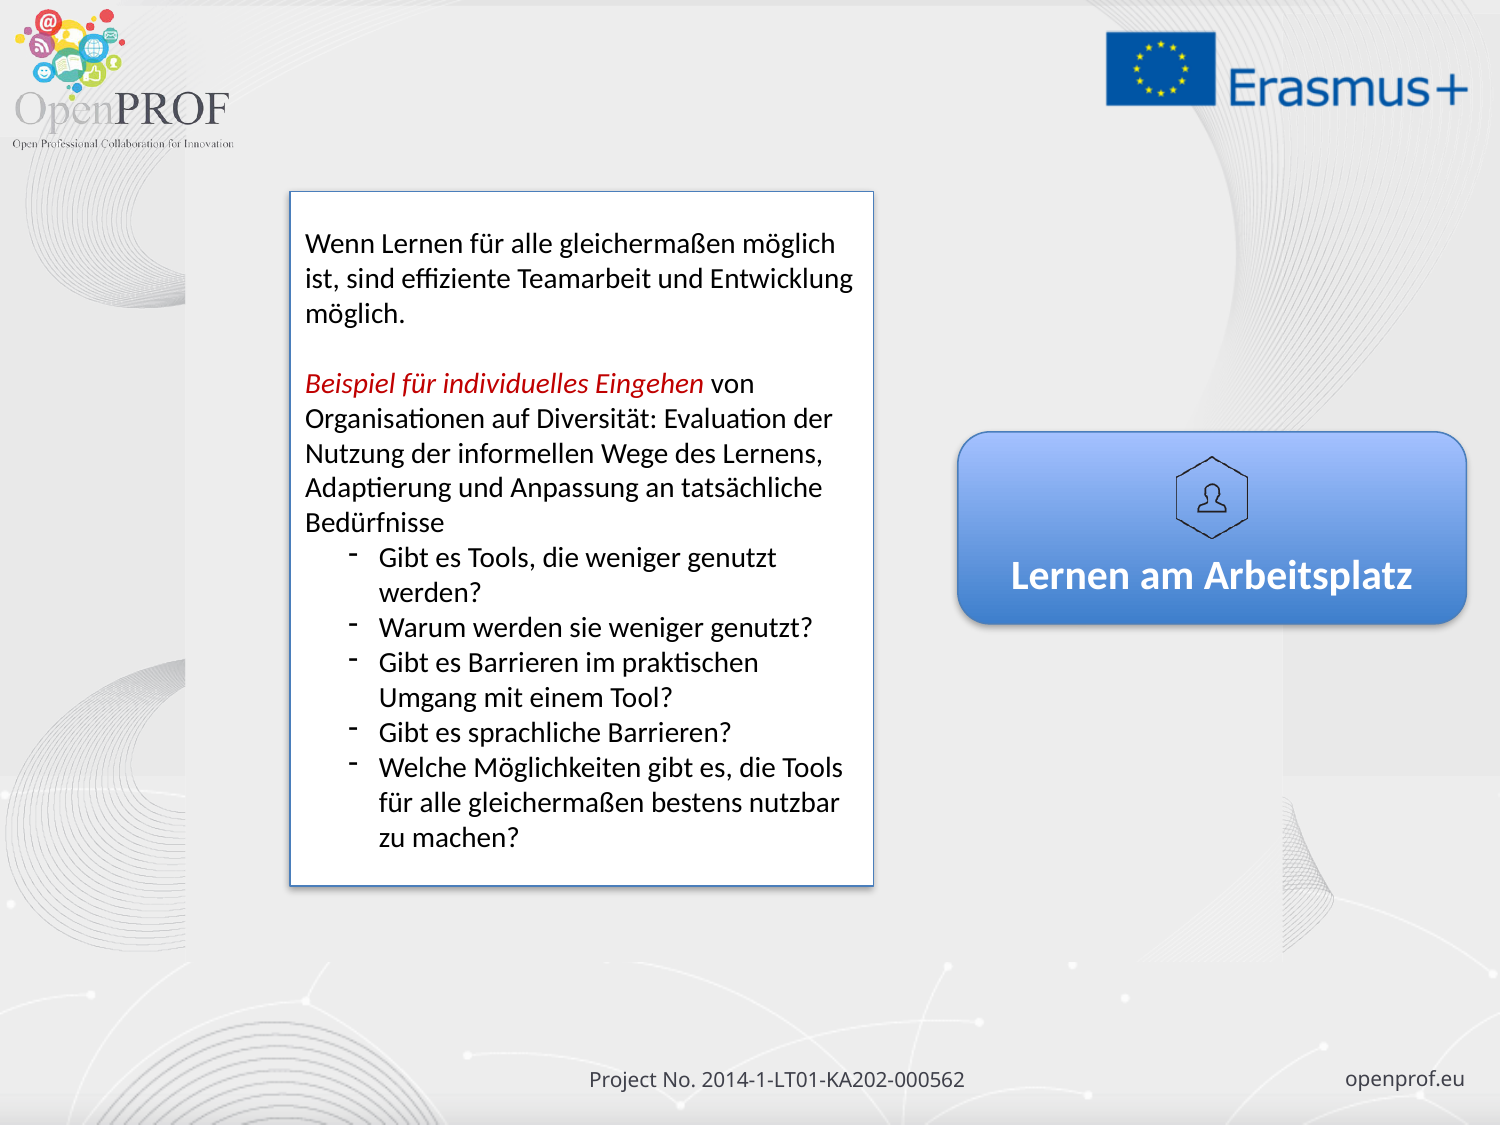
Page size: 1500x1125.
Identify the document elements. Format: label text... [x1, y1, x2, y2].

picture [0, 0, 1500, 1125]
text_box Wenn Lernen für alle gleichermaßen möglich ist, sind effiziente Teamarbeit und Entwicklung möglich. Beispiel für individuelles Eingehen von Organisationen auf Diversität: Evaluation der Nutzung der informellen Wege des Lernens, Adaptierung und Anpassung an tatsächliche Bedürfnisse Gibt es Tools, die weniger genutzt werden? Warum werden sie weniger genutzt? Gibt es Barrieren im praktischen Umgang mit einem Tool? Gibt es sprachliche Barrieren? Welche Möglichkeiten gibt es, die Tools für alle gleichermaßen bestens nutzbar zu machen? [289, 191, 874, 887]
text_box Lernen am Arbeitsplatz [957, 431, 1468, 625]
